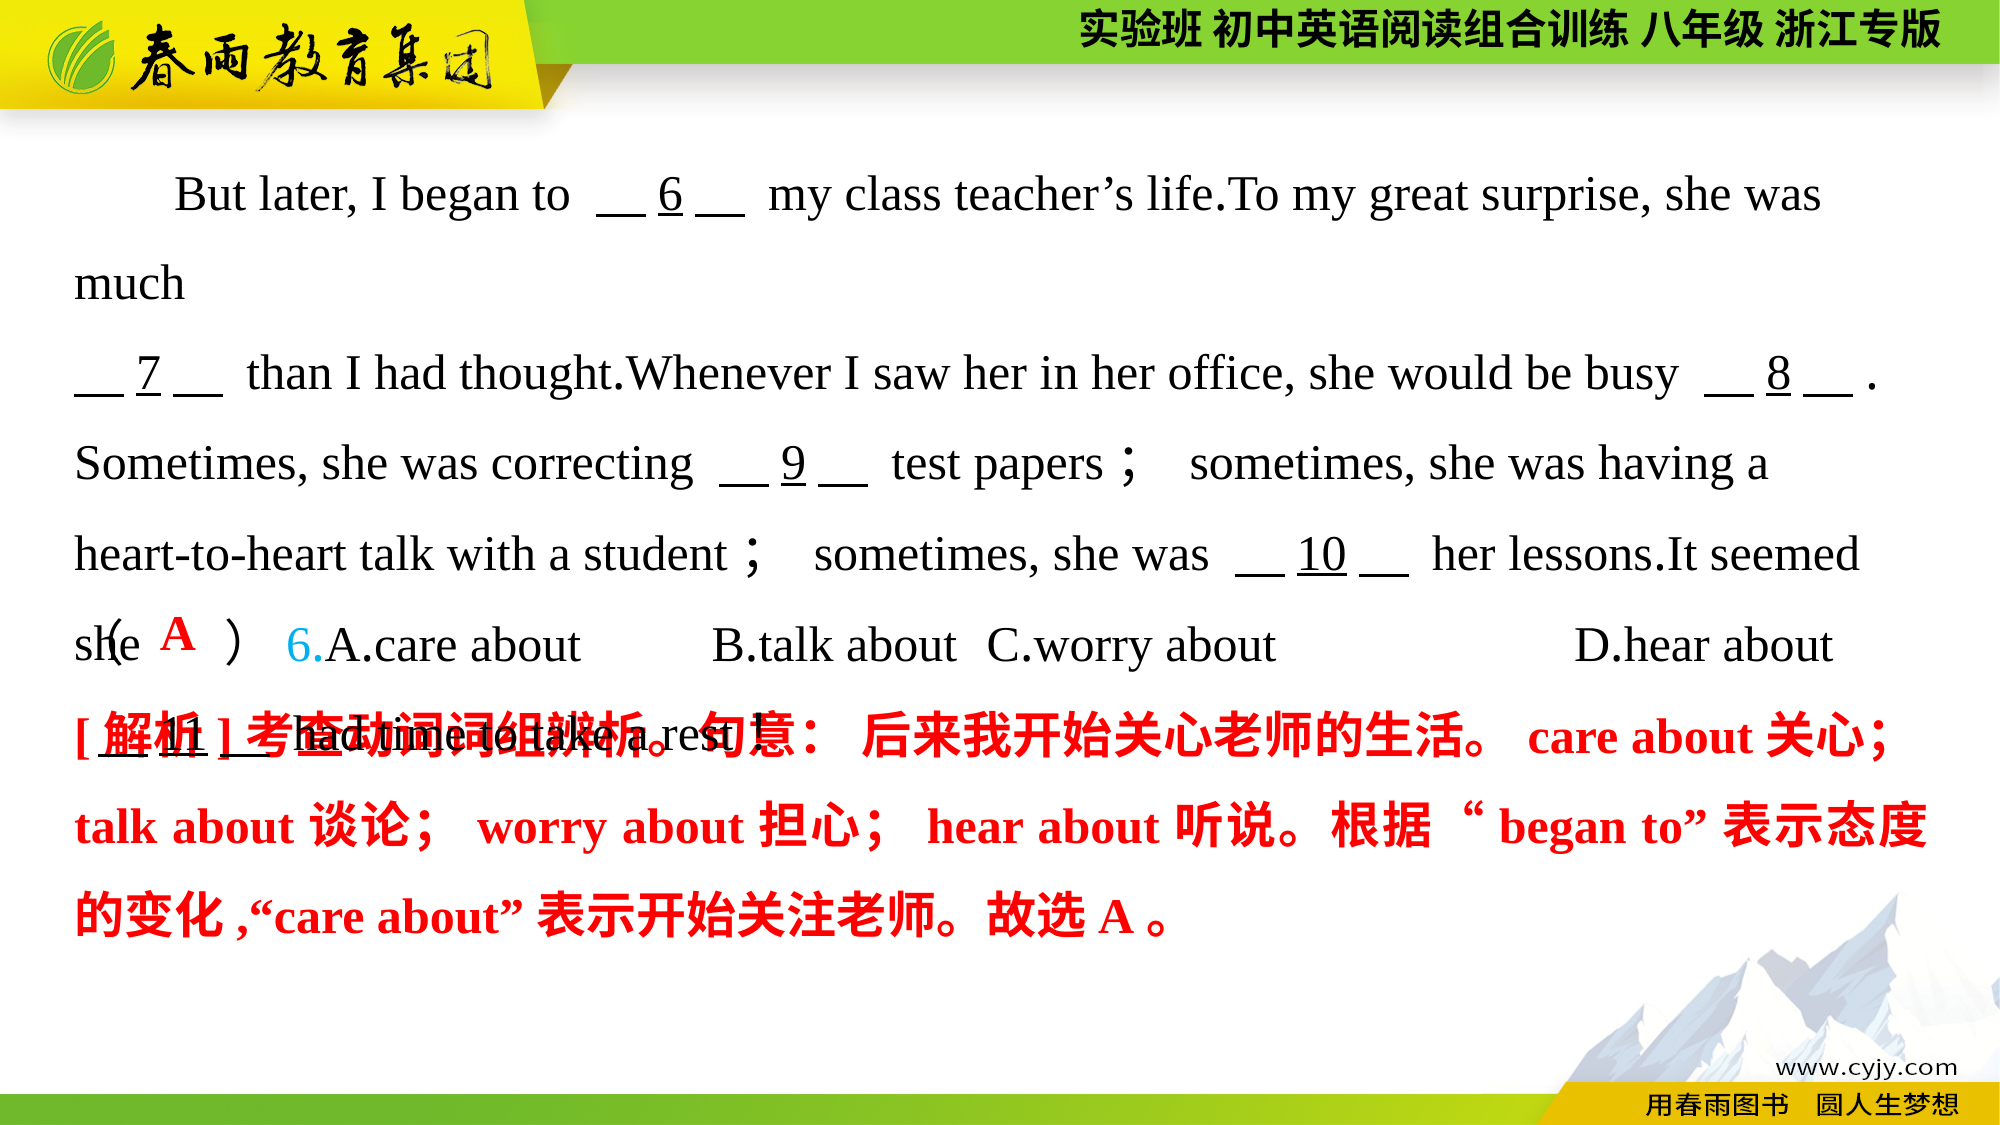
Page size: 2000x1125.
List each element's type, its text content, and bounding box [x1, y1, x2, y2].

text_box A [145, 593, 212, 669]
picture [0, 0, 2000, 1125]
text_box [解析]考查动词词组辨析。句意： 后来我开始关心老师的生活。care about关心；talk about谈论；worry about担心；hear about听说。根据“began to”表示态度的变化,“care about”表示开始关注老师。故选A。 [59, 680, 1944, 951]
text_box （ ）6.A.care about B.talk about C.worry about D.hear about [59, 592, 1944, 680]
list But later, I began to 6 my class teacher’s life.To my great surprise, she was much 7 than I had thought.Whenever I saw her in her office, she would be busy 8 . Sometimes, she was correcting 9 test papers； sometimes, she was having a heart-to-heart talk with a student； sometimes, she was 10 her lessons.It seemed she 11 had time to take a rest！ [59, 122, 1944, 592]
